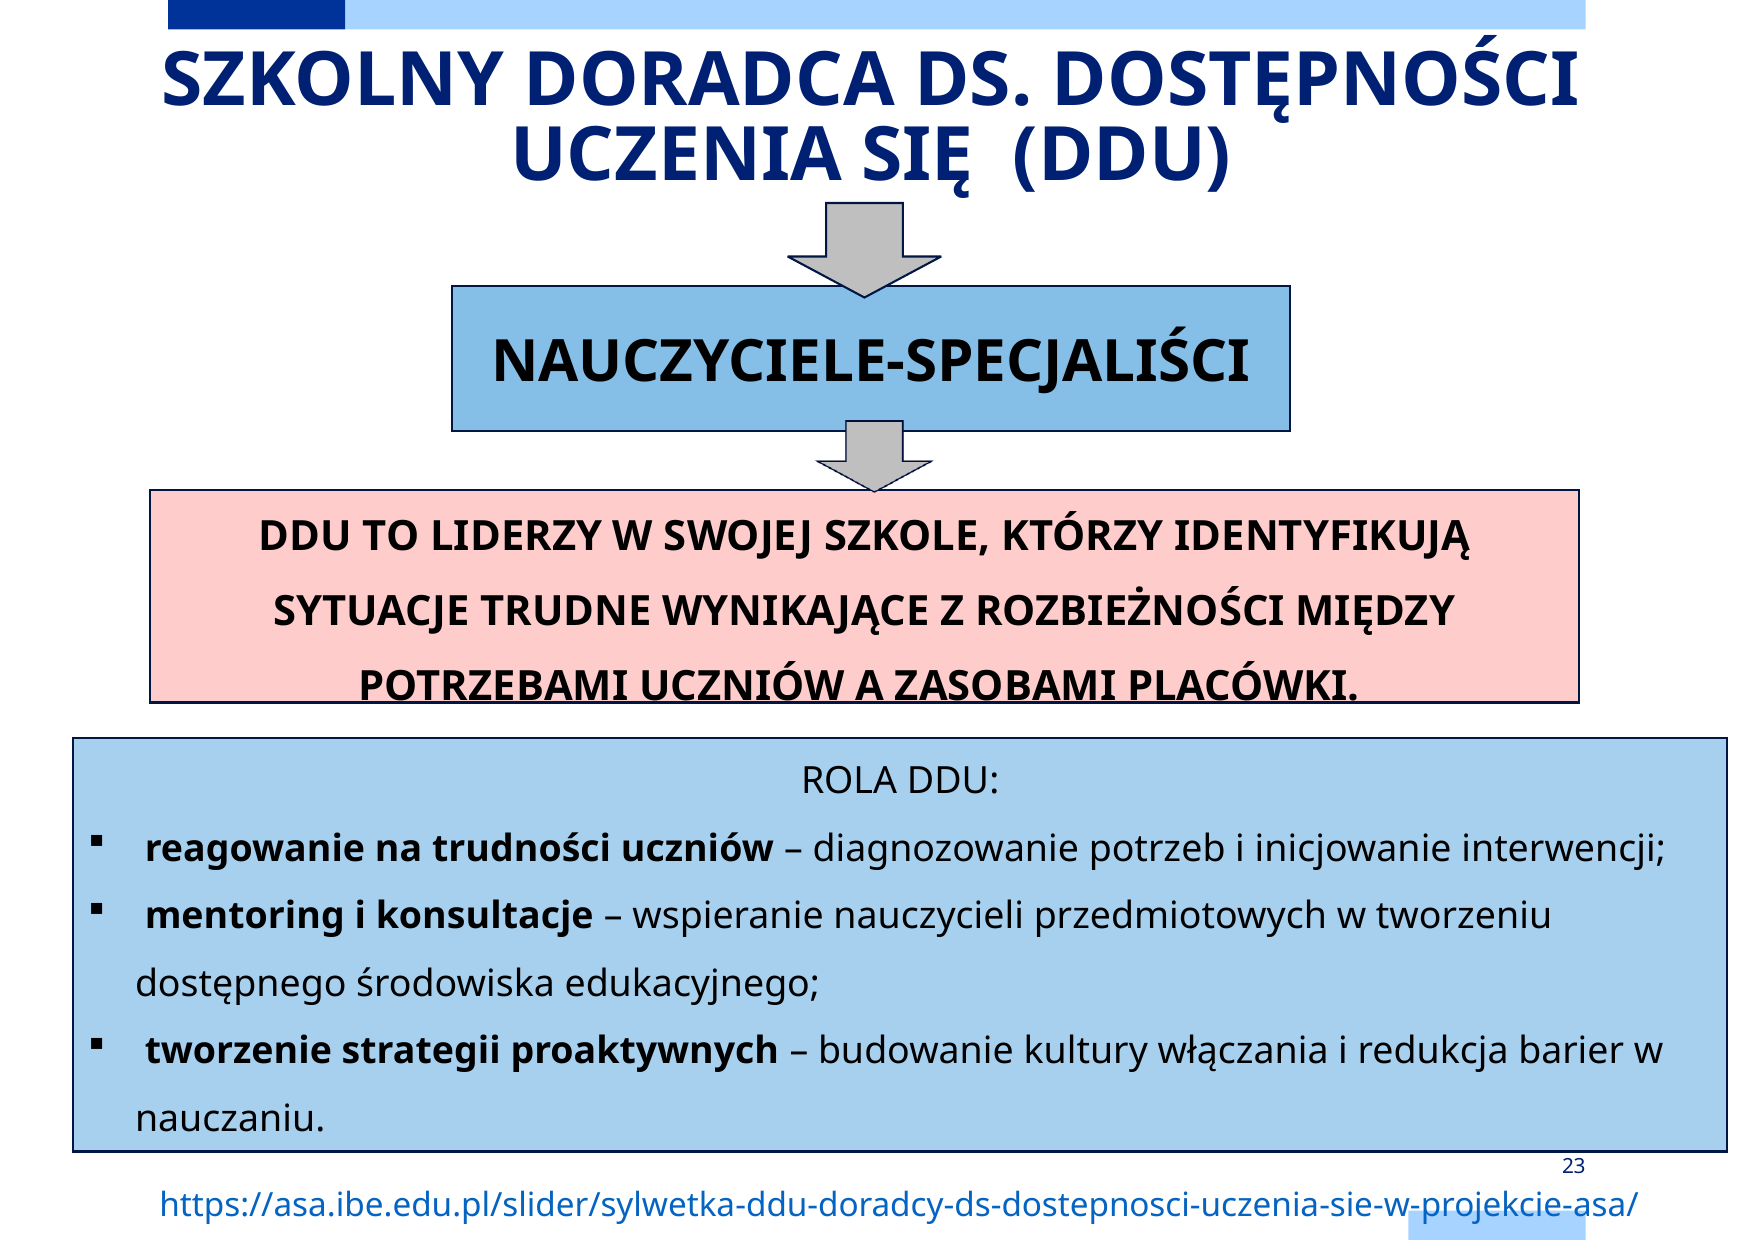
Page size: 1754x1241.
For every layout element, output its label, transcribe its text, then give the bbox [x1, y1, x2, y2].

text_box [787, 201, 942, 299]
slide_number 23 [1408, 1153, 1586, 1182]
text_box NAUCZYCIELE-SPECJALIŚCI [451, 285, 1291, 432]
picture [814, 420, 934, 493]
title SZKOLNY DORADCA DS. DOSTĘPNOŚCI UCZENIA SIĘ (DDU) [14, 0, 1728, 231]
text_box DDU TO LIDERZY W SWOJEJ SZKOLE, KTÓRZY IDENTYFIKUJĄ SYTUACJE TRUDNE WYNIKAJĄCE Z ROZBIEŻNOŚCI MIĘDZY POTRZEBAMI UCZNIÓW A ZASOBAMI PLACÓWKI. [149, 489, 1580, 704]
text_box ROLA DDU: reagowanie na trudności uczniów – diagnozowanie potrzeb i inicjowanie interwencji; mentoring i konsultacje – wspieranie nauczycieli przedmiotowych w tworzeniu dostępnego środowiska edukacyjnego; tworzenie strategii proaktywnych – budowanie kultury włączania i redukcja barier w nauczaniu. https://asa.ibe.edu.pl/slider/sylwetka-ddu-doradcy-ds-dostepnosci-uczenia-sie-w-projekcie-asa/ [72, 737, 1728, 1153]
